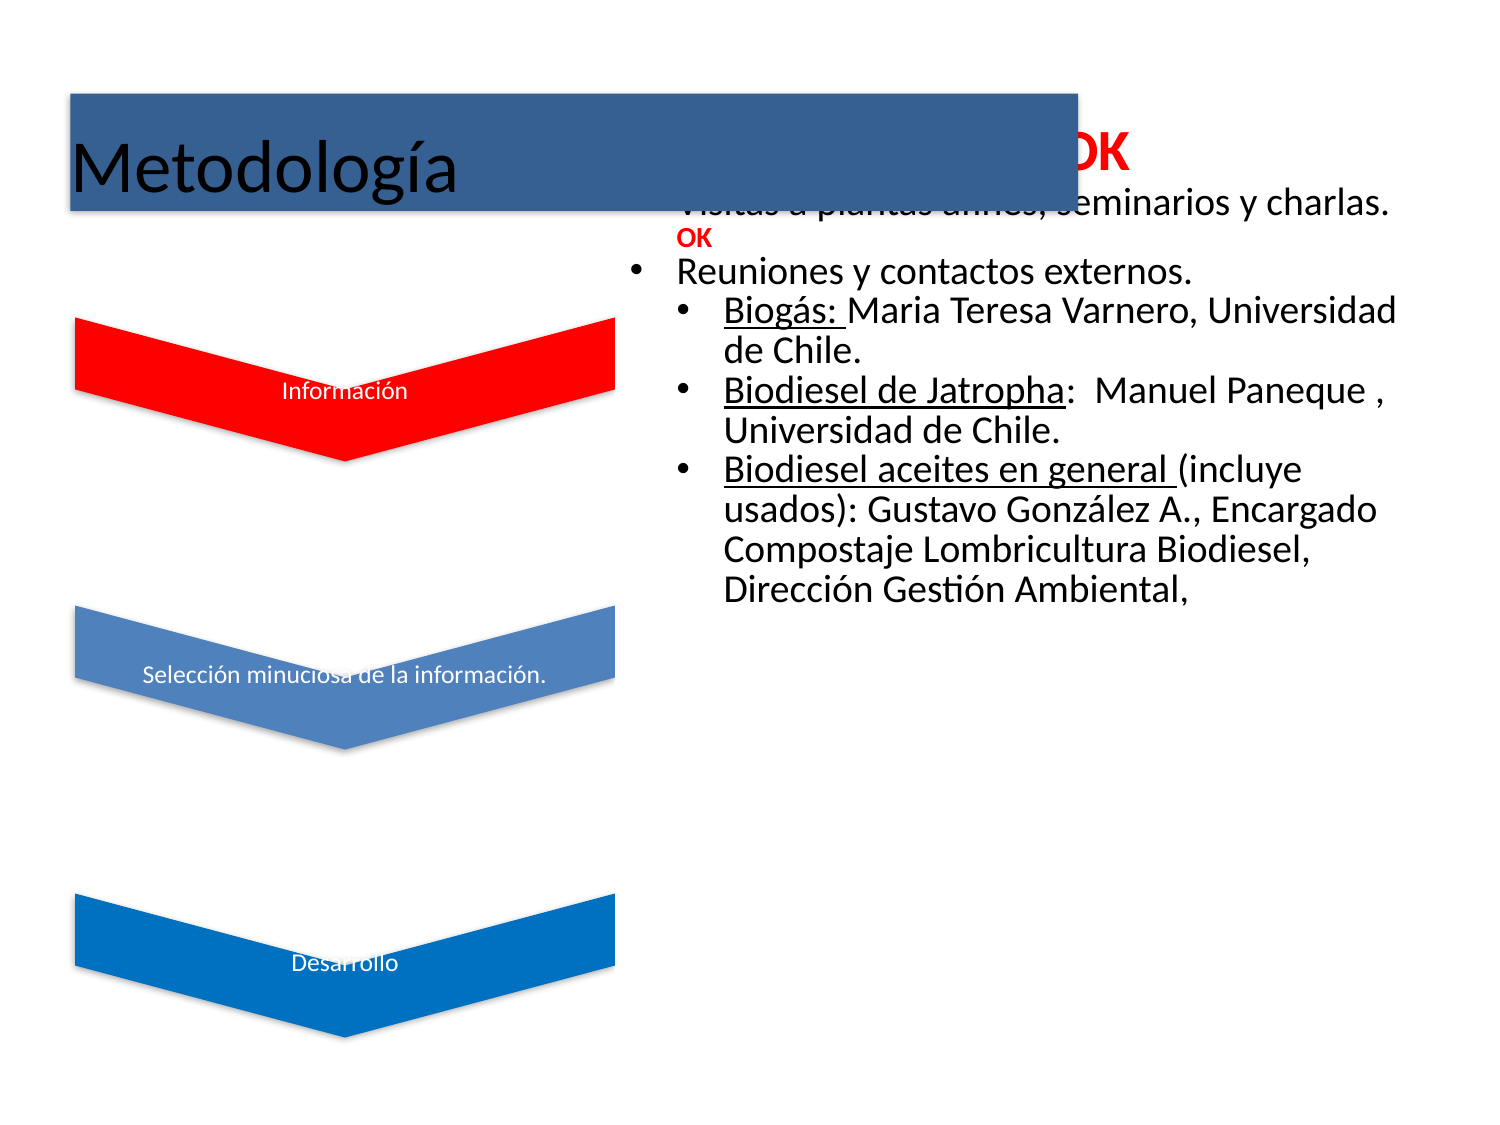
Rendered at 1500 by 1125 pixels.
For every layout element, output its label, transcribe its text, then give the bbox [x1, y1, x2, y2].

text_box Metodología [70, 93, 1079, 211]
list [74, 317, 1426, 1038]
